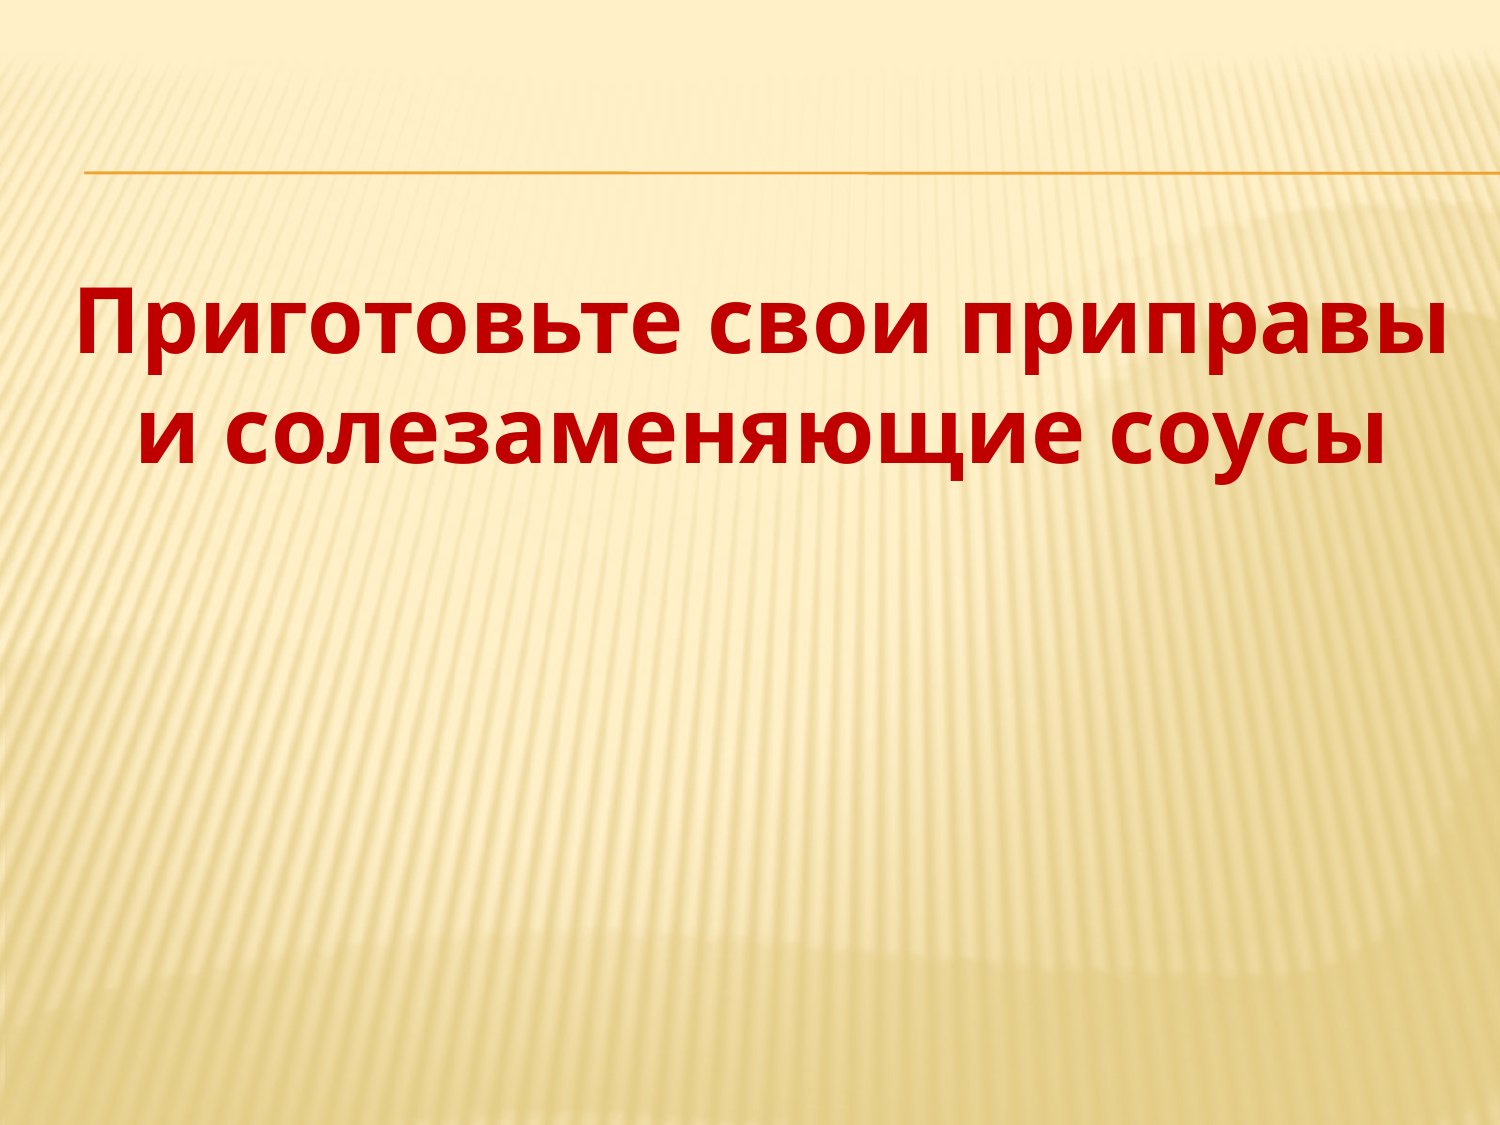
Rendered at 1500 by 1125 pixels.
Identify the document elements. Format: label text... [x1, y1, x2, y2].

list Приготовьте свои приправы и солезаменяющие соусы [50, 254, 1475, 998]
